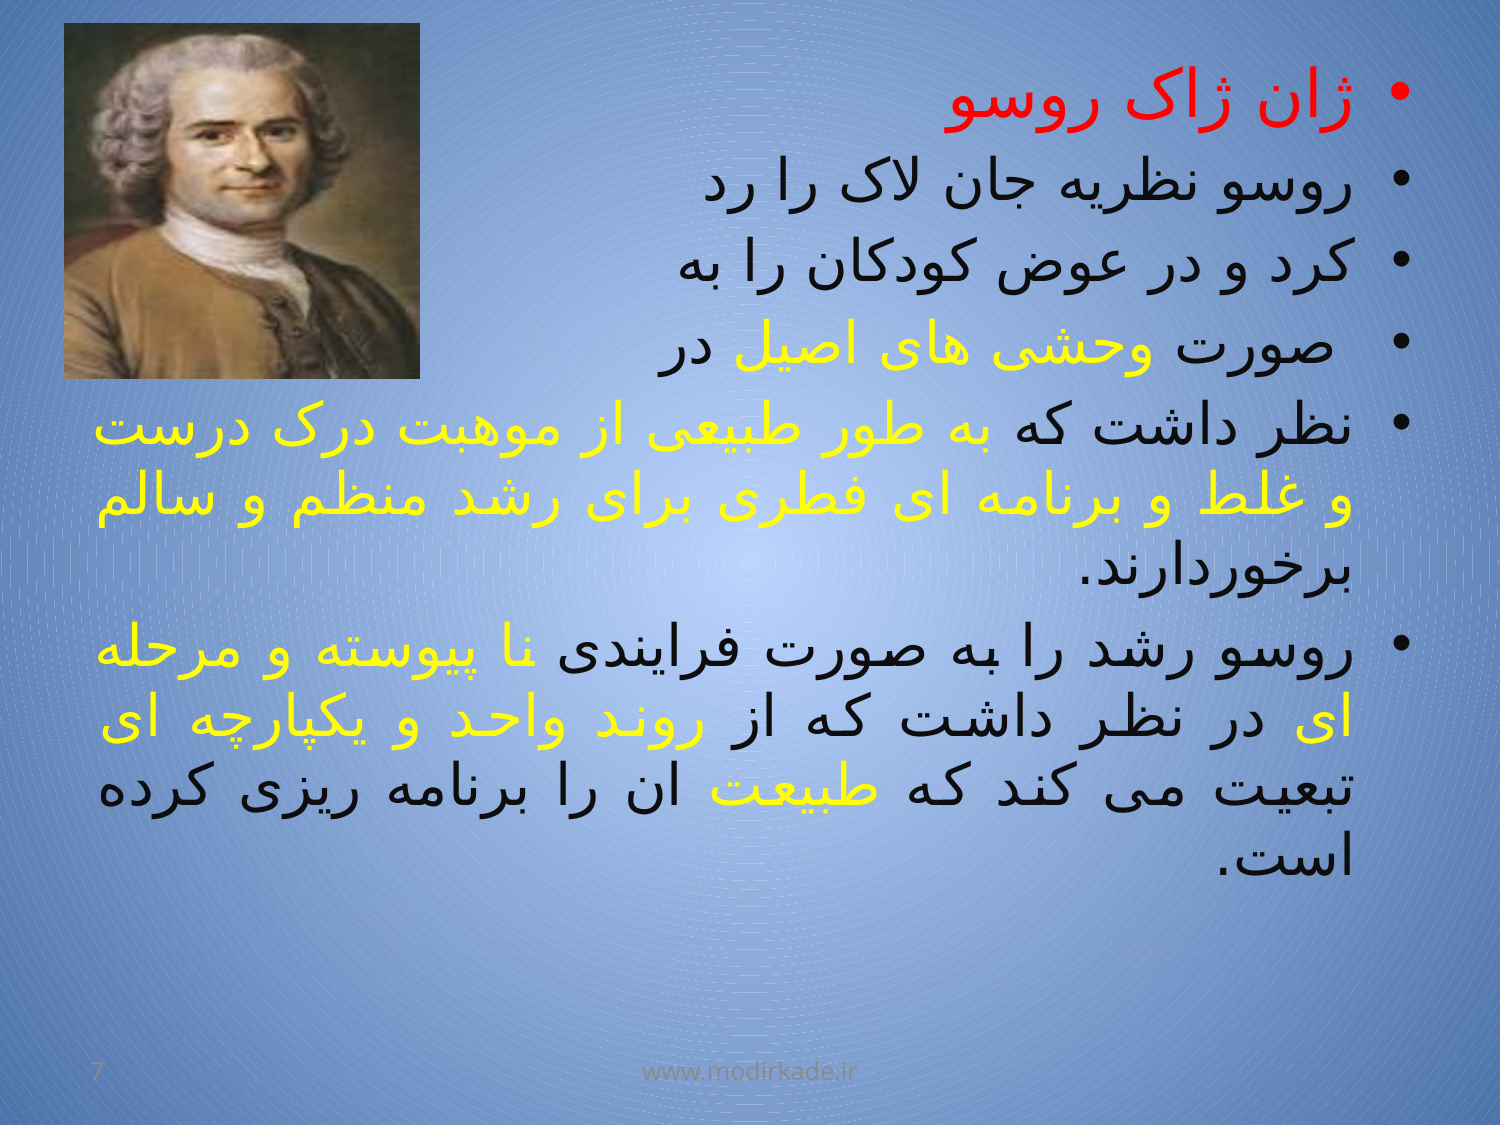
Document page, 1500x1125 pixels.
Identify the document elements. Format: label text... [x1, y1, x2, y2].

list ژان ژاک روسو روسو نظریه جان لاک را رد کرد و در عوض کودکان را به صورت وحشی های اصیل در نظر داشت که به طور طبیعی از موهبت درک درست و غلط و برنامه ای فطری برای رشد منظم و سالم برخوردارند. روسو رشد را به صورت فرایندی نا پیوسته و مرحله ای در نظر داشت که از روند واحد و یکپارچه ای تبعیت می کند که طبیعت ان را برنامه ریزی کرده است. [76, 42, 1427, 1071]
footer www.modirkade.ir [512, 1042, 988, 1103]
picture [64, 23, 420, 379]
slide_number 7 [75, 1042, 425, 1103]
